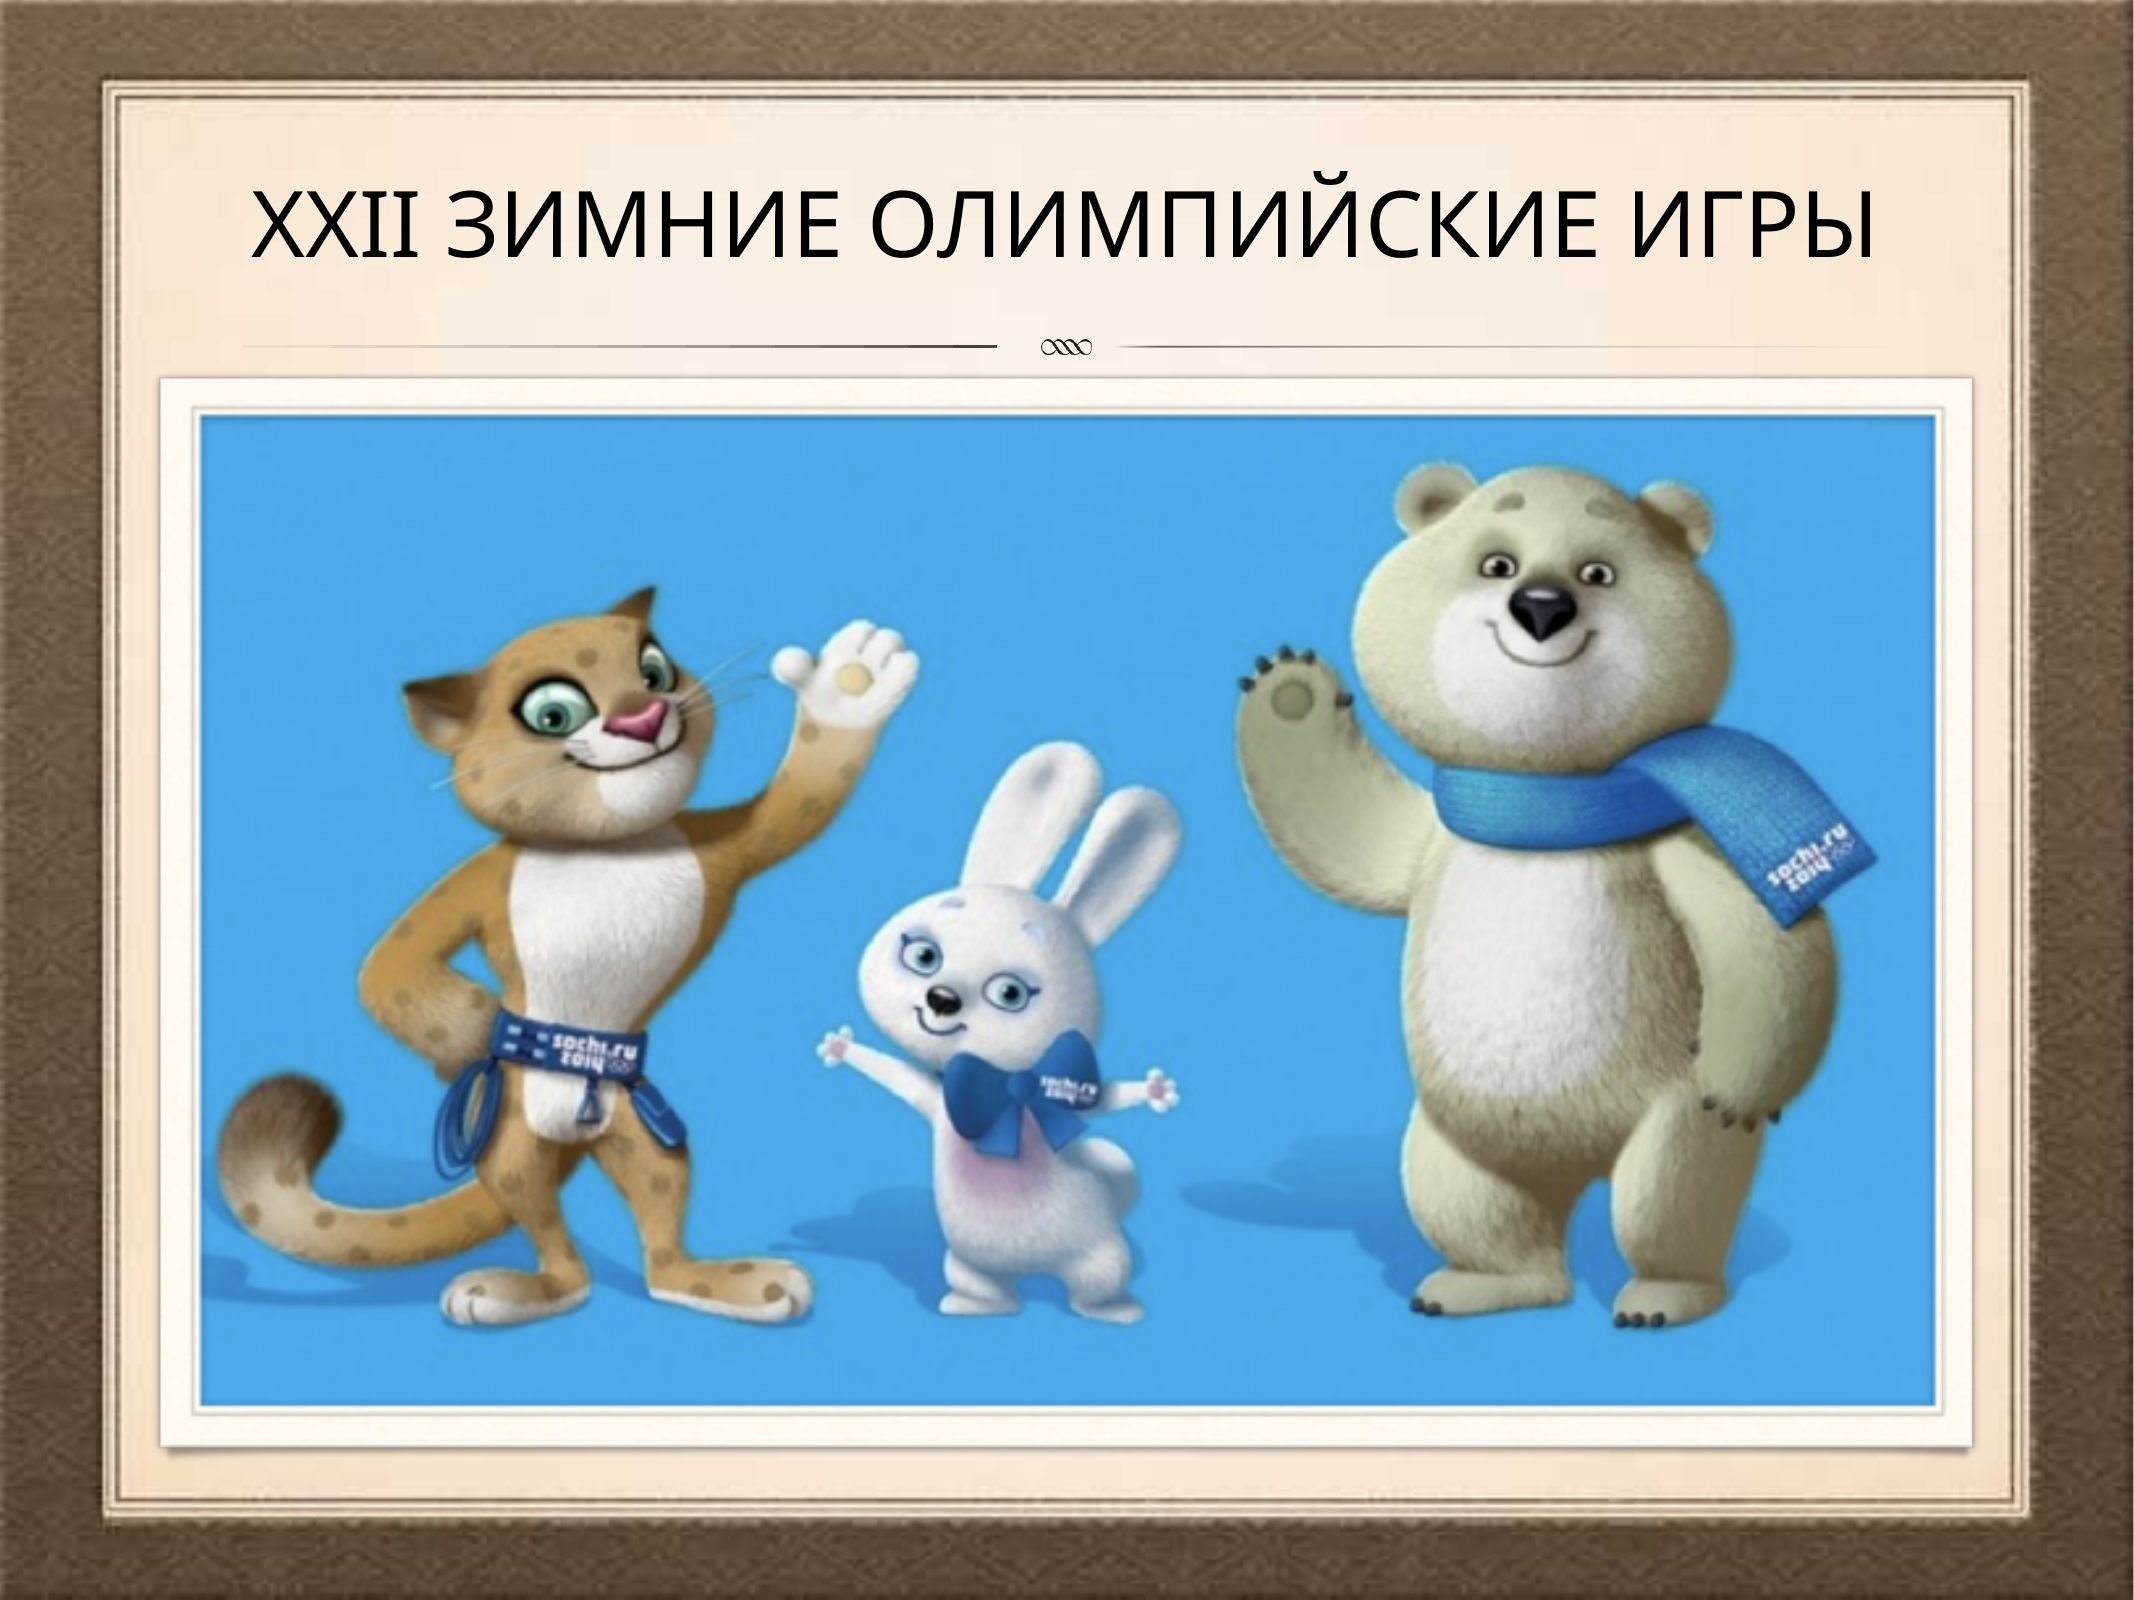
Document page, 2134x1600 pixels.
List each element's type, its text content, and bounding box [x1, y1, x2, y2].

title XХII Зимние Олимпийские игры [182, 136, 1951, 326]
picture [0, 0, 2134, 1600]
